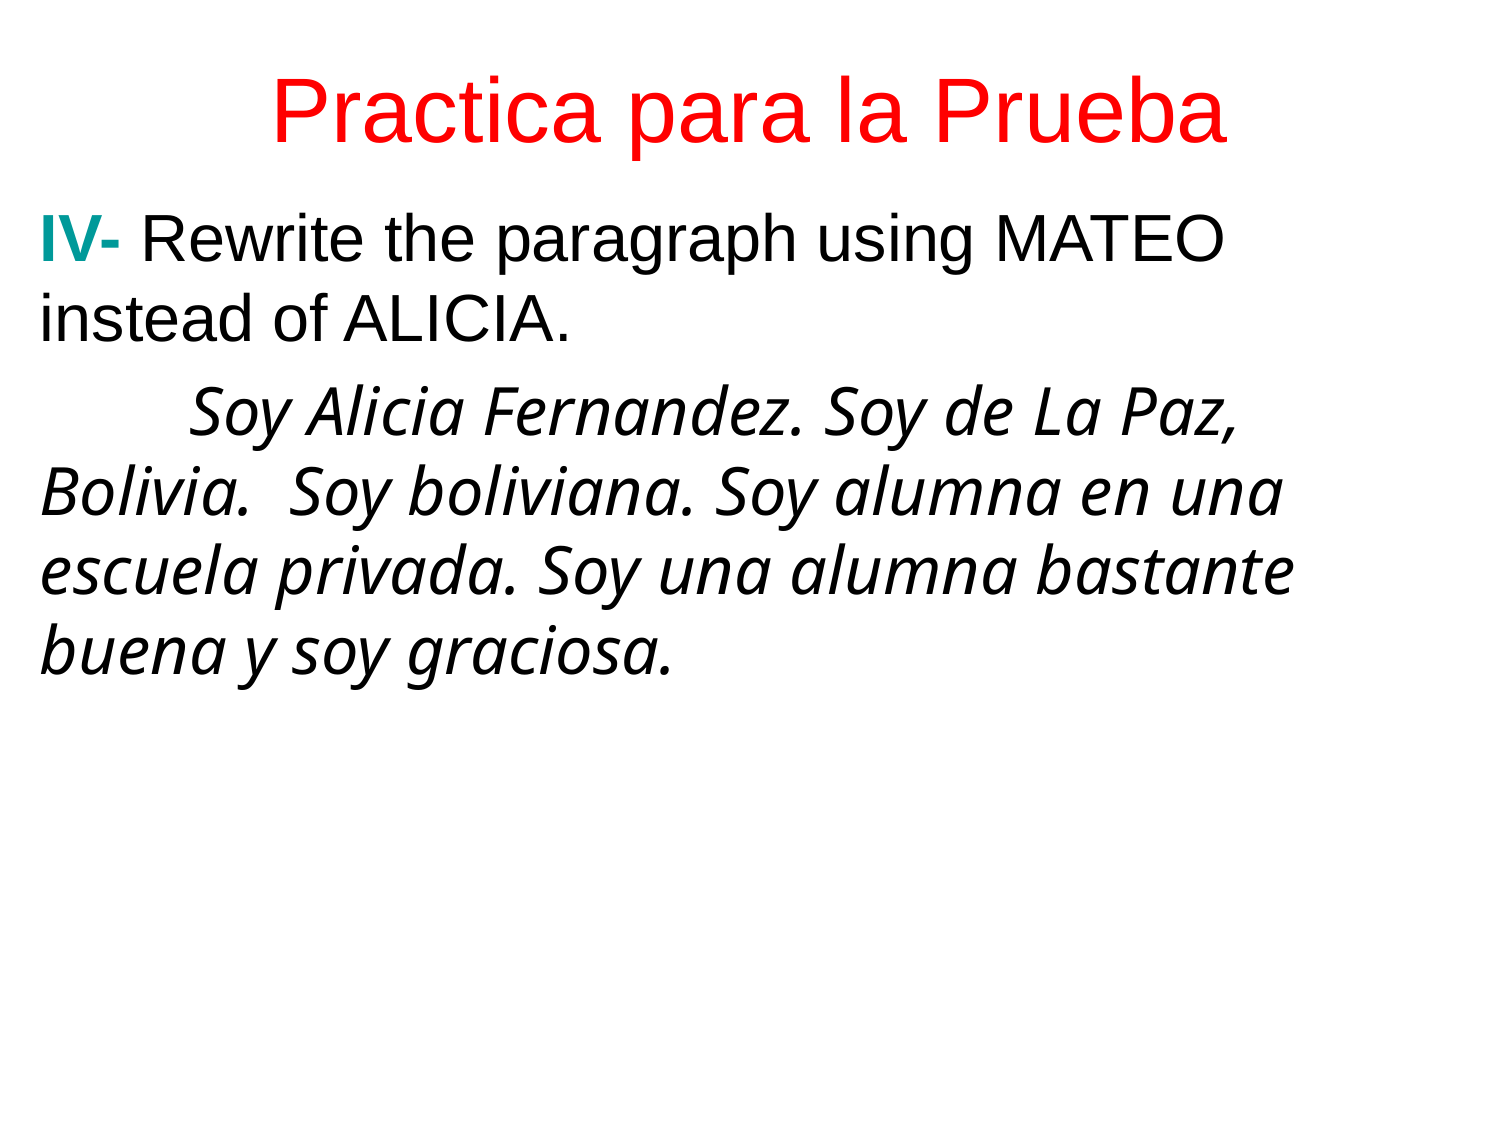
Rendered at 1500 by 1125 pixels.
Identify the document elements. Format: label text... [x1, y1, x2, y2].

text_box Practica para la Prueba [74, 12, 1425, 200]
list IV- Rewrite the paragraph using MATEO instead of ALICIA. Soy Alicia Fernandez. Soy de La Paz, Bolivia. Soy boliviana. Soy alumna en una escuela privada. Soy una alumna bastante buena y soy graciosa. [24, 187, 1463, 950]
